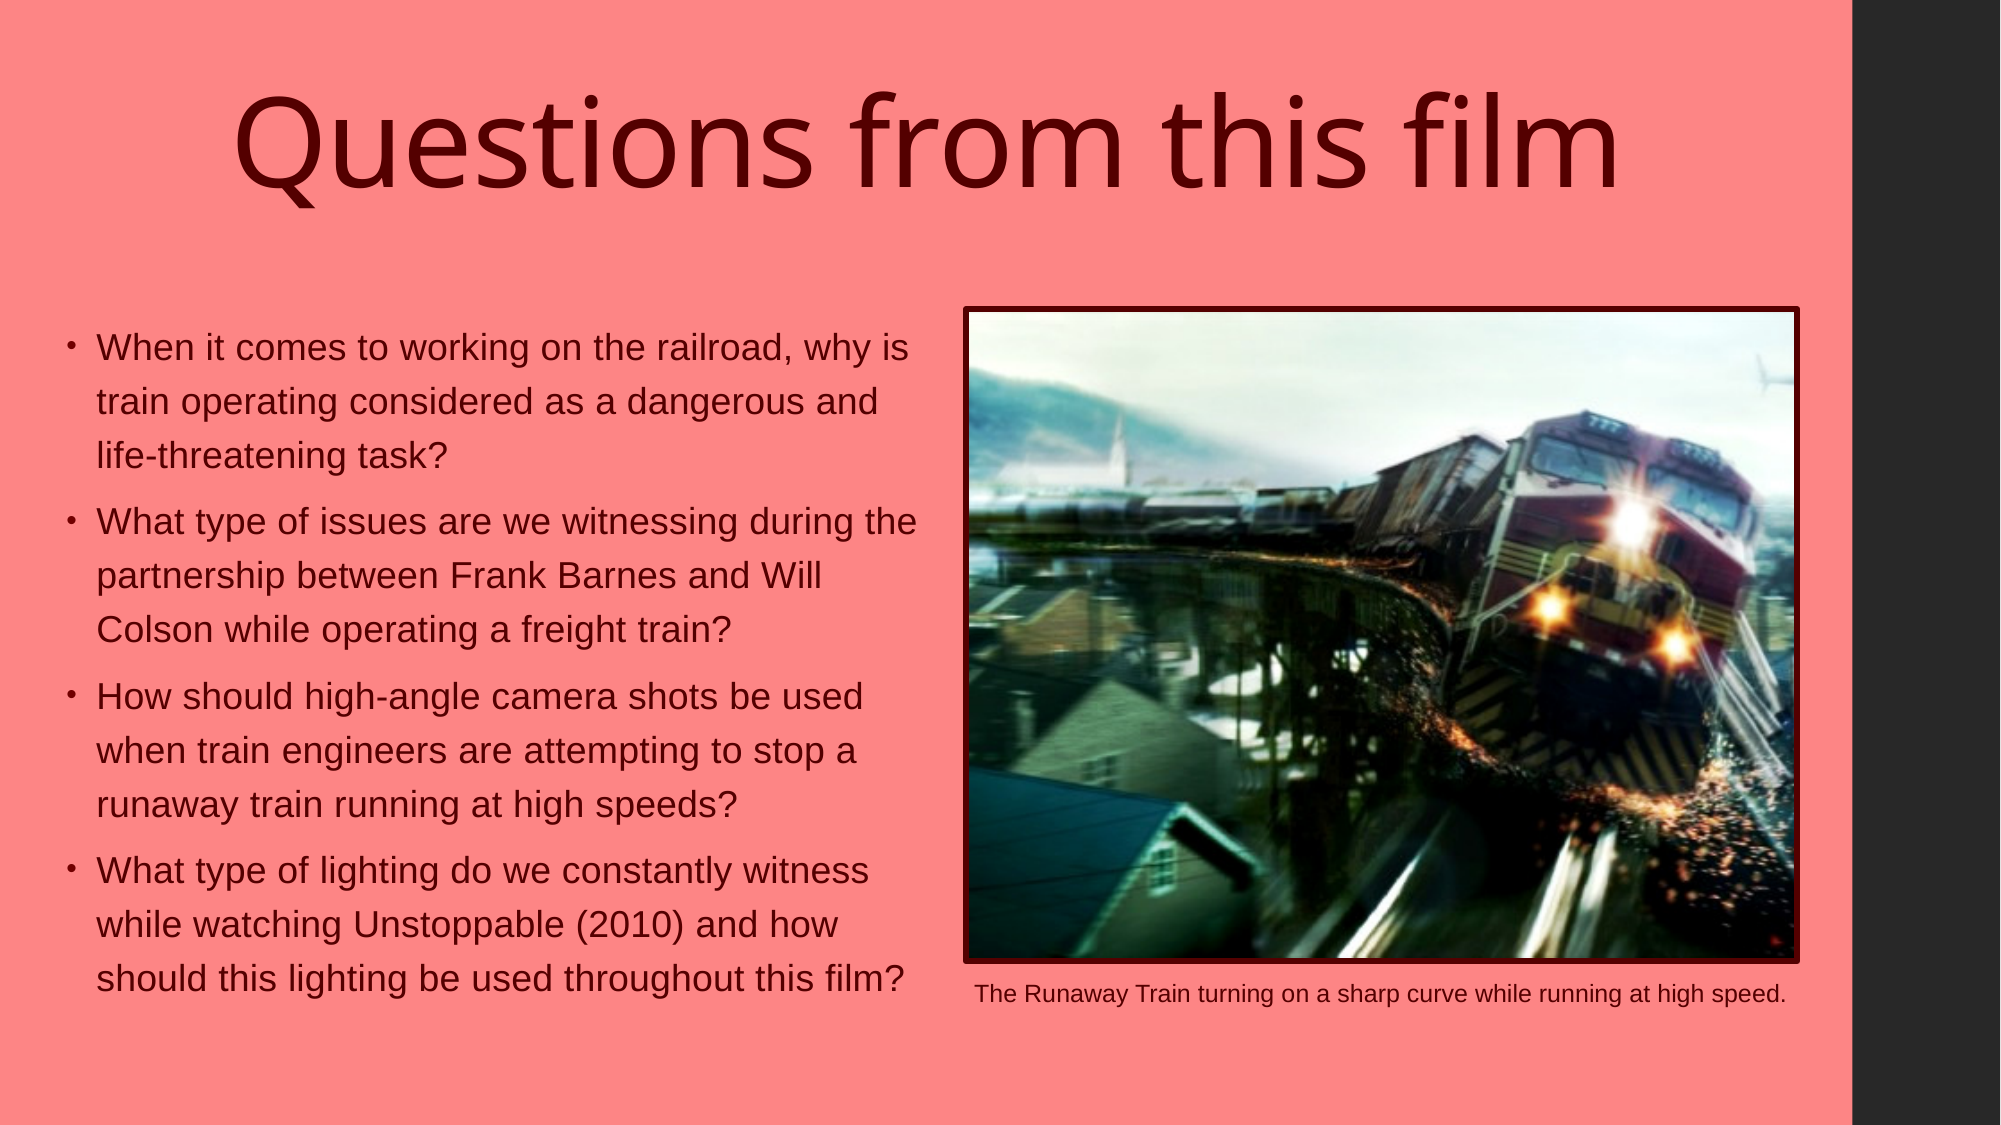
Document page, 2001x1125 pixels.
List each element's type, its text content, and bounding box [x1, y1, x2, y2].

list When it comes to working on the railroad, why is train operating considered as a dangerous and life-threatening task? What type of issues are we witnessing during the partnership between Frank Barnes and Will Colson while operating a freight train? How should high-angle camera shots be used when train engineers are attempting to stop a runaway train running at high speeds? What type of lighting do we constantly witness while watching Unstoppable (2010) and how should this lighting be used throughout this film? [51, 243, 952, 1069]
picture [968, 311, 1795, 959]
text_box The Runaway Train turning on a sharp curve while running at high speed. [959, 970, 1804, 1016]
title Questions from this film [64, 55, 1790, 221]
